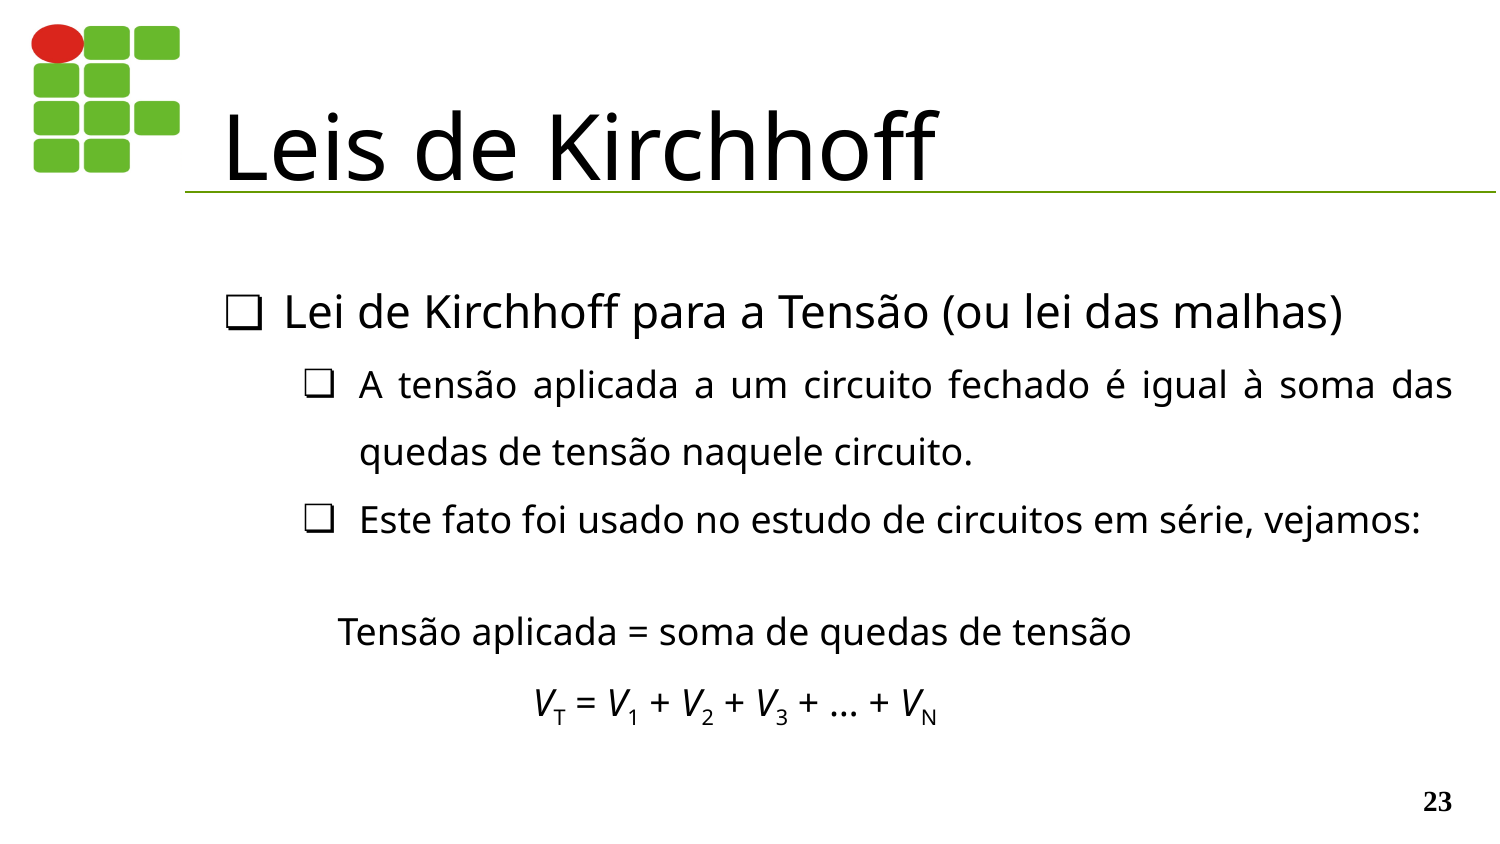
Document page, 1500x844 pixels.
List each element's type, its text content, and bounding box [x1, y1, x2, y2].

list Lei de Kirchhoff para a Tensão (ou lei das malhas) A tensão aplicada a um circuito fechado é igual à soma das quedas de tensão naquele circuito. Este fato foi usado no estudo de circuitos em série, vejamos: [193, 248, 1469, 537]
picture [29, 23, 182, 174]
text_box ‹#› [1155, 768, 1468, 825]
text_box Tensão aplicada = soma de quedas de tensão VT = V1 + V2 + V3 + … + VN [192, 578, 1278, 741]
title Leis de Kirchhoff [206, 26, 1468, 207]
